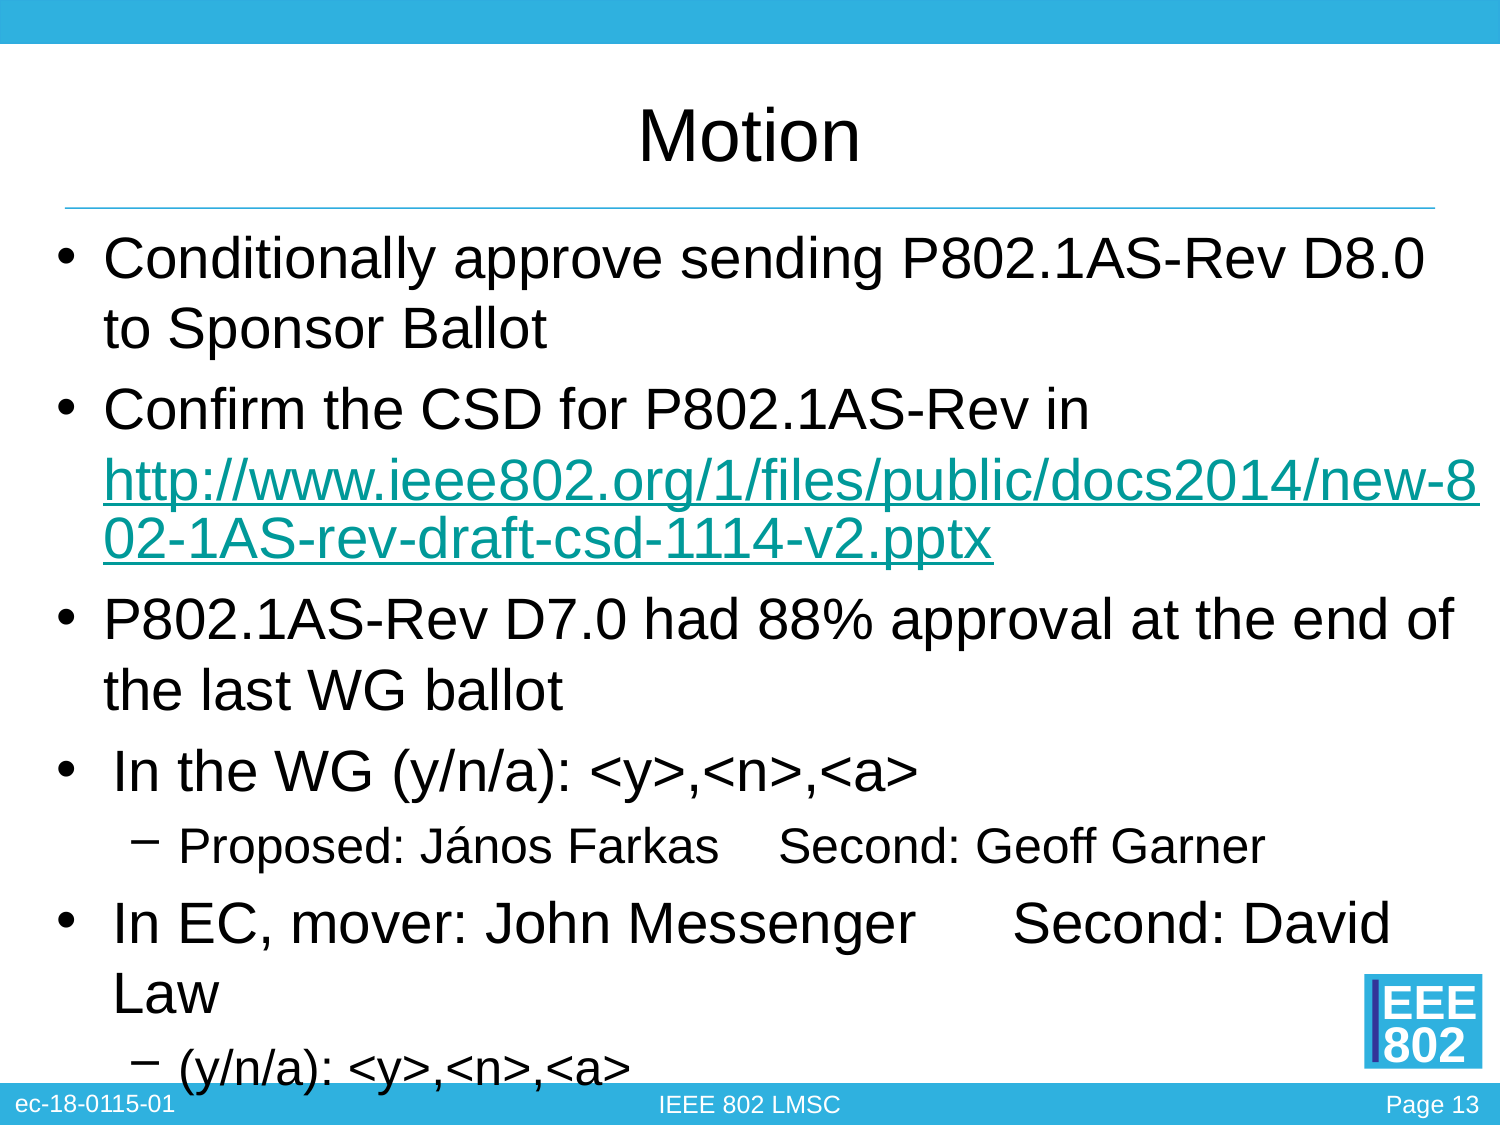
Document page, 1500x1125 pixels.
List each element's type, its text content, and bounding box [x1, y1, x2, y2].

title Motion [75, 66, 1425, 197]
list Conditionally approve sending P802.1AS-Rev D8.0 to Sponsor Ballot Confirm the CSD for P802.1AS-Rev in http://www.ieee802.org/1/files/public/docs2014/new-802-1AS-rev-draft-csd-1114-v2.pptx P802.1AS-Rev D7.0 had 88% approval at the end of the last WG ballot In the WG (y/n/a): <y>,<n>,<a> Proposed: János Farkas Second: Geoff Garner In EC, mover: John Messenger Second: David Law (y/n/a): <y>,<n>,<a> [41, 212, 1500, 1068]
